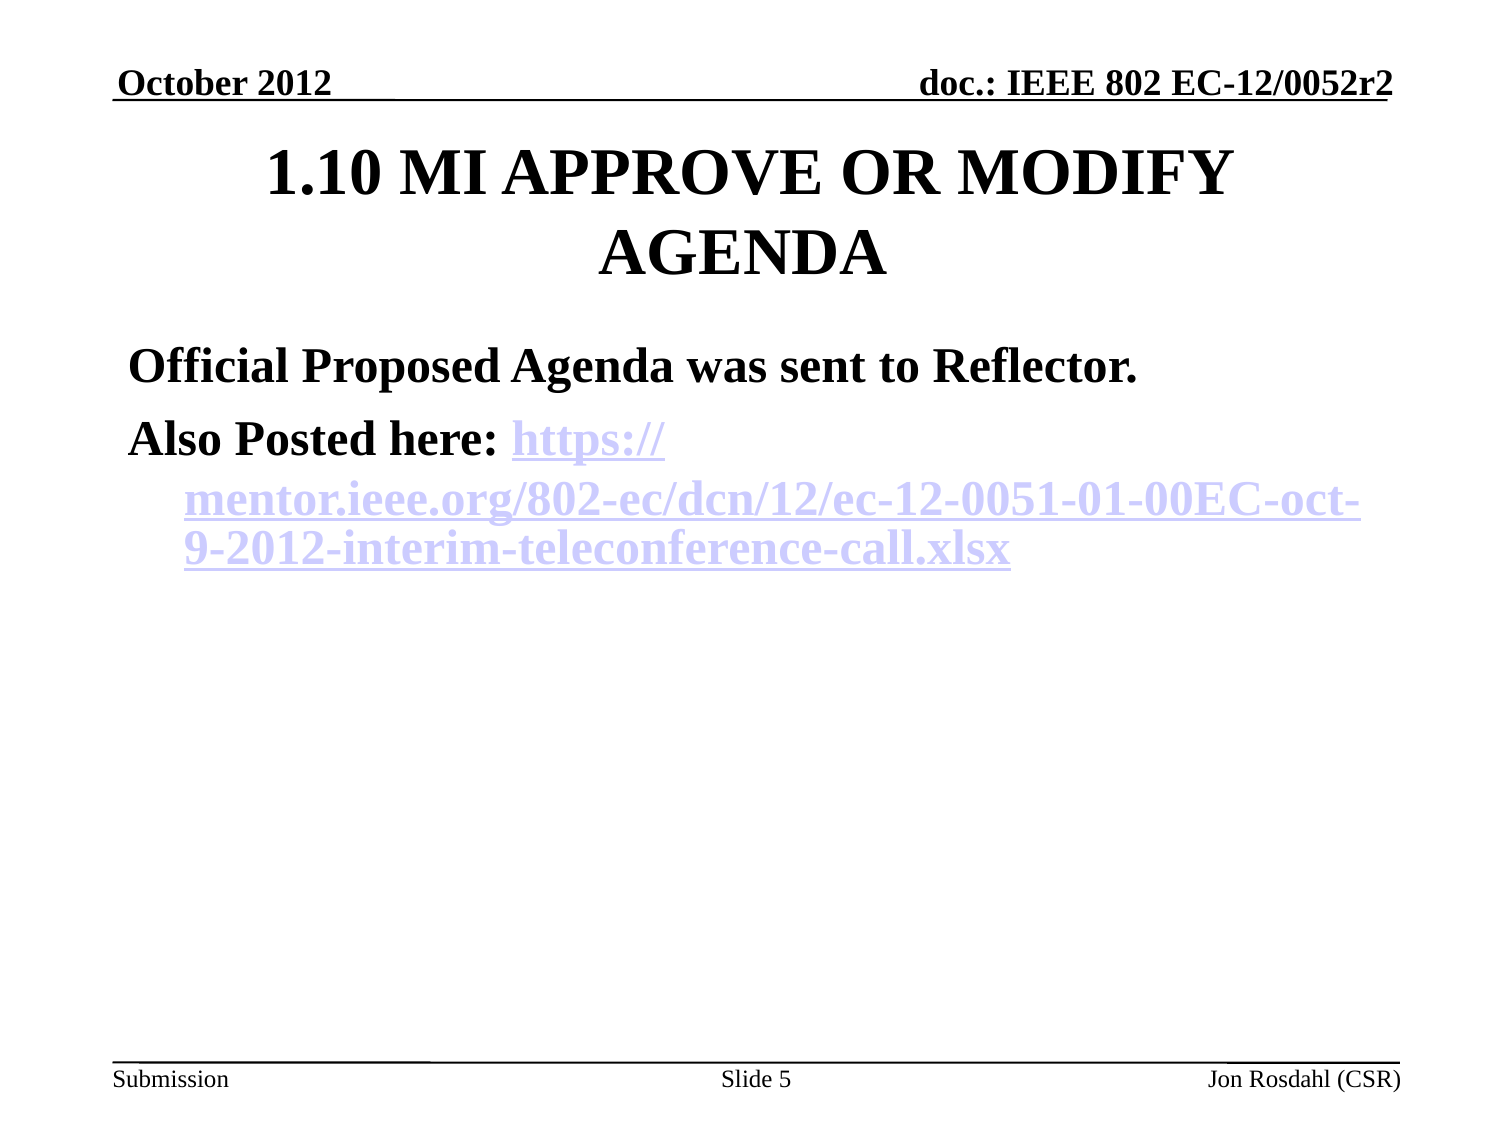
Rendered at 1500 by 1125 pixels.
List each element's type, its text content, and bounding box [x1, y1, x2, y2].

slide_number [116, 58, 507, 104]
footer Jon Rosdahl (CSR) [1007, 1061, 1402, 1093]
title 1.10 MI APPROVE OR MODIFY AGENDA [112, 111, 1388, 303]
list Official Proposed Agenda was sent to Reflector. Also Posted here: https://mentor.ieee.org/802-ec/dcn/12/ec-12-0051-01-00EC-oct-9-2012-interim-teleconference-call.xlsx [112, 324, 1388, 1016]
slide_number Slide 5 [712, 1061, 800, 1123]
